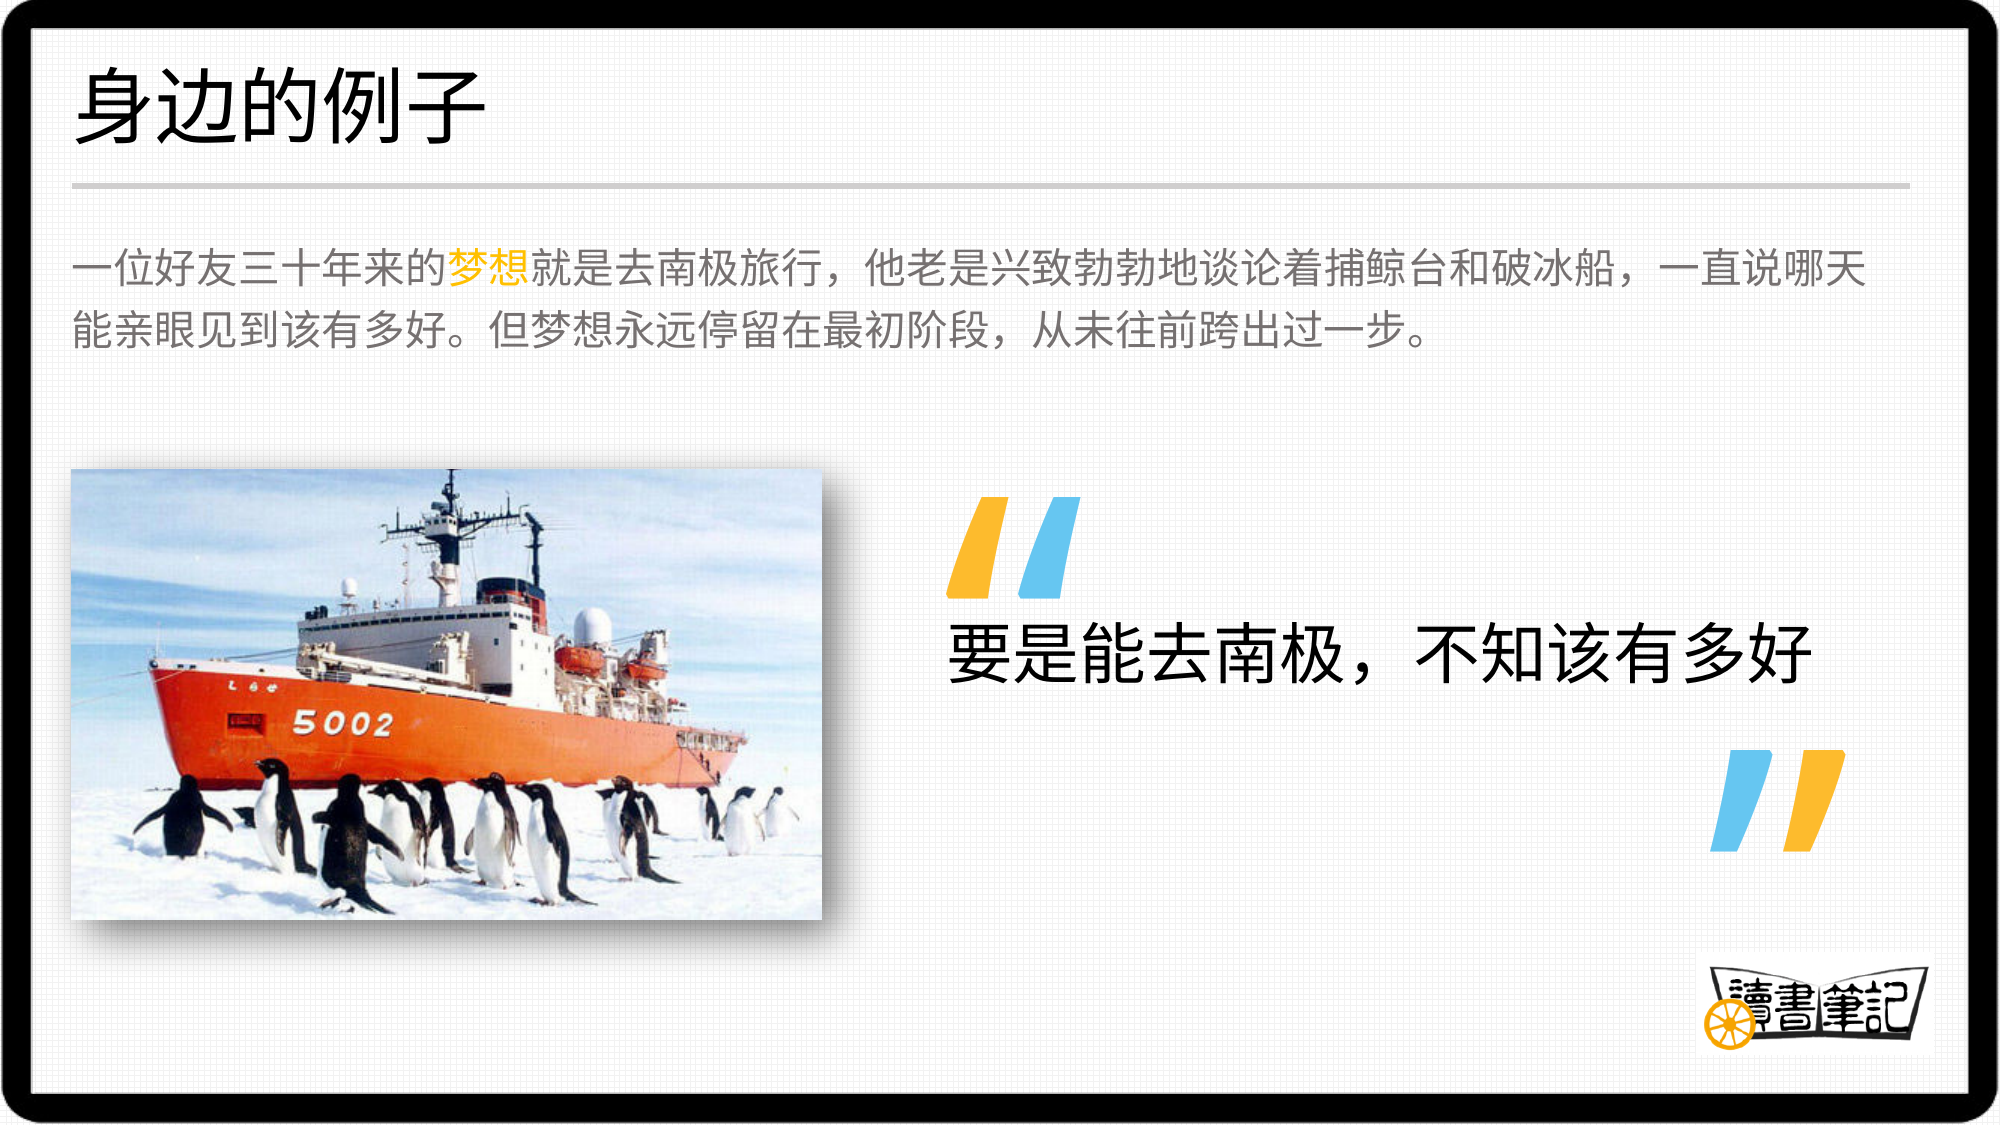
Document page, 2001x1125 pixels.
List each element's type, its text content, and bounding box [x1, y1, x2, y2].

picture [0, 0, 2000, 1125]
text_box 一位好友三十年来的梦想就是去南极旅行，他老是兴致勃勃地谈论着捕鲸台和破冰船，一直说哪天能亲眼见到该有多好。但梦想永远停留在最初阶段，从未往前跨出过一步。 [56, 221, 1910, 362]
text_box ‘‘ [926, 372, 1102, 885]
text_box ’’ [1690, 624, 1866, 1125]
text_box 要是能去南极，不知该有多好 [1102, 604, 1829, 700]
text_box 身边的例子 [57, 46, 504, 162]
